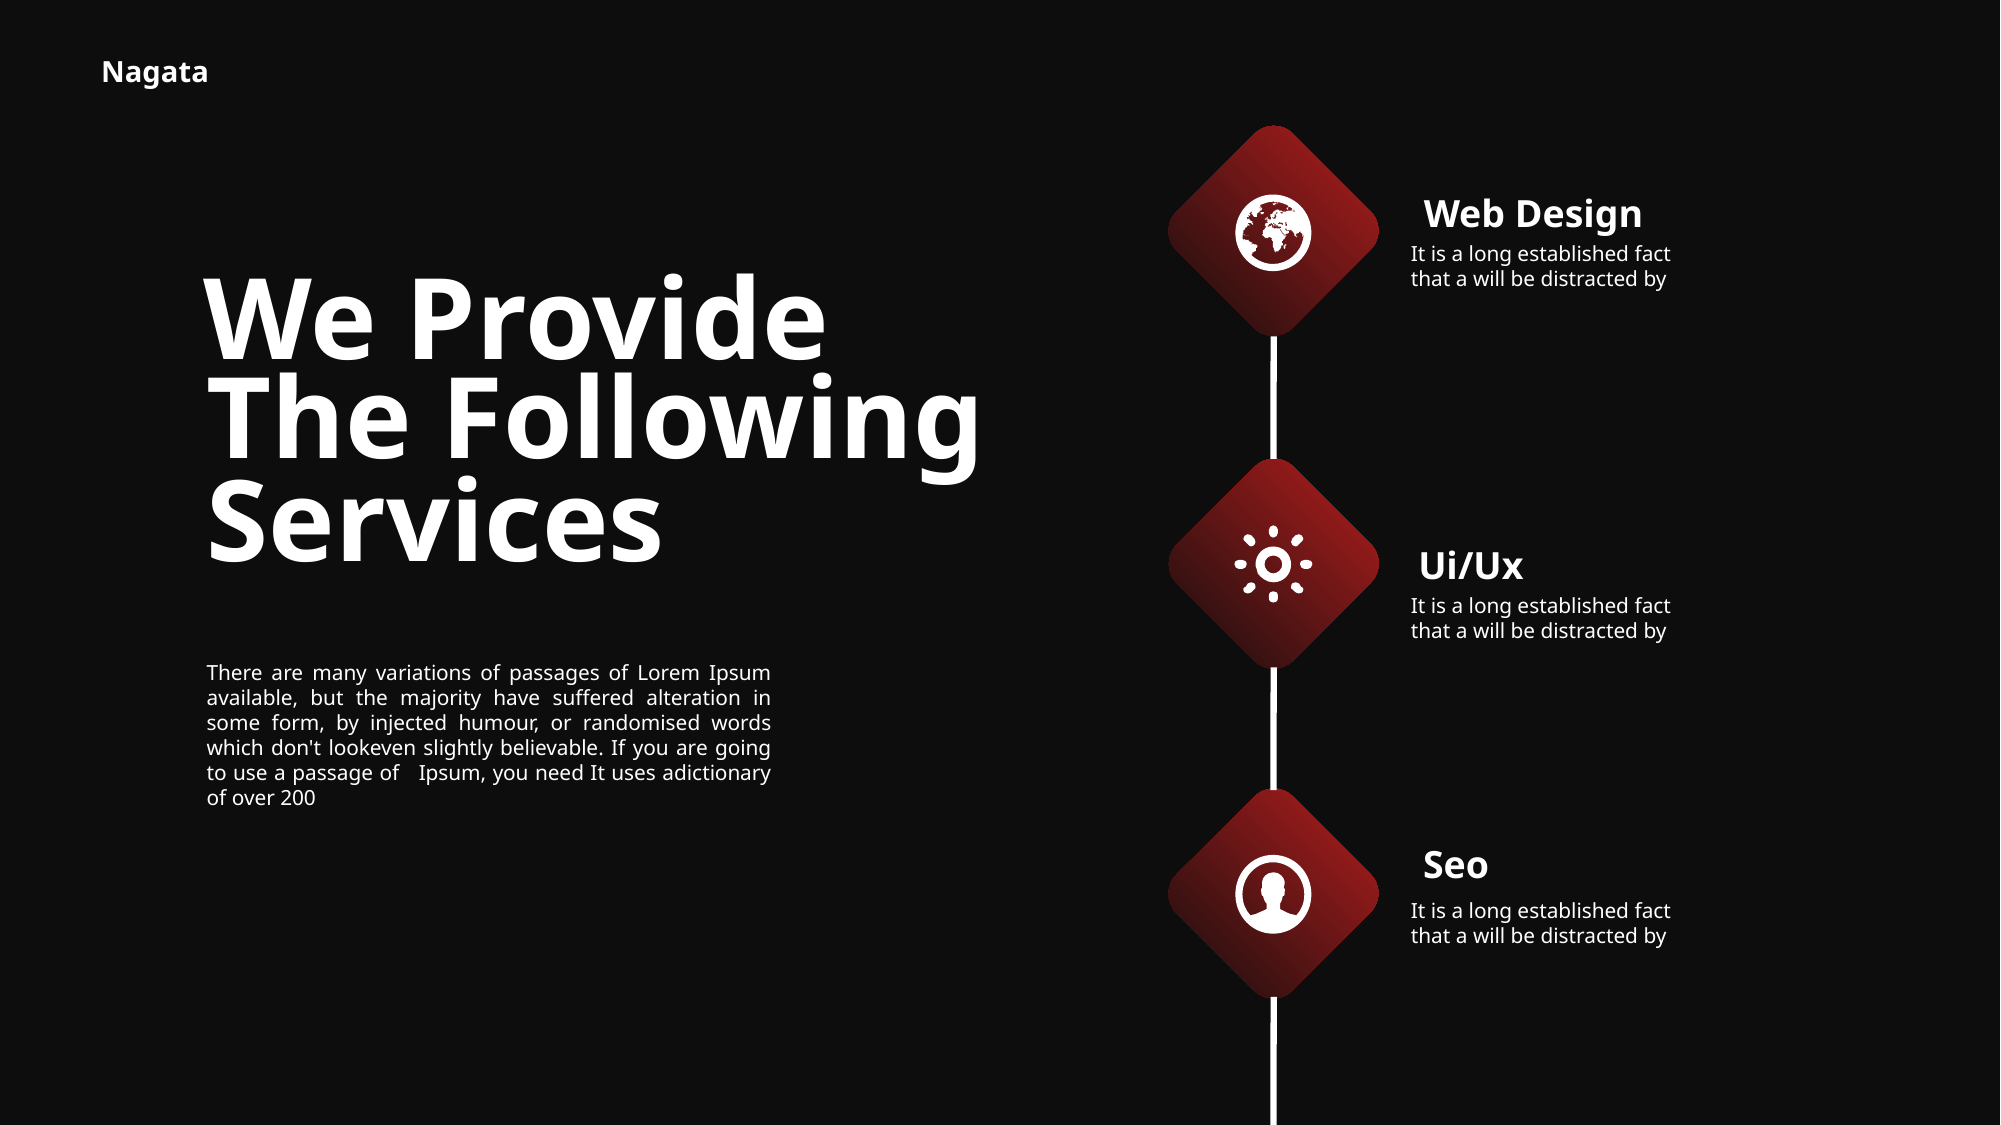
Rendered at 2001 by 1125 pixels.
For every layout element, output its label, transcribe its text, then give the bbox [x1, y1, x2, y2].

text_box There are many variations of passages of Lorem Ipsum available, but the majority have suffered alteration in some form, by injected humour, or randomised words which don't lookeven slightly believable. If you are going to use a passage of Ipsum, you need It uses adictionary of over 200 [202, 655, 776, 814]
text_box [1300, 559, 1313, 569]
text_box [1291, 534, 1304, 547]
text_box Ui/Ux [1409, 533, 1532, 583]
text_box [1168, 458, 1379, 669]
text_box [1168, 788, 1379, 999]
text_box Web Design [1415, 181, 1653, 232]
text_box It is a long established fact that a will be distracted by [1402, 232, 1680, 299]
text_box Seo [1414, 832, 1498, 889]
text_box It is a long established fact that a will be distracted by [1402, 583, 1680, 651]
text_box We Provide [199, 243, 929, 387]
text_box [1291, 582, 1304, 594]
text_box [1243, 582, 1256, 594]
text_box [1268, 591, 1278, 603]
text_box [1168, 125, 1379, 336]
text_box [1268, 525, 1278, 538]
text_box [1235, 194, 1312, 272]
text_box It is a long established fact that a will be distracted by [1402, 889, 1680, 956]
text_box [1234, 559, 1247, 569]
text_box The Following [202, 341, 1118, 444]
text_box Services [202, 444, 1118, 588]
text_box [1255, 546, 1292, 583]
text_box Nagata [86, 46, 275, 96]
text_box [1243, 534, 1256, 547]
text_box [1235, 854, 1312, 934]
